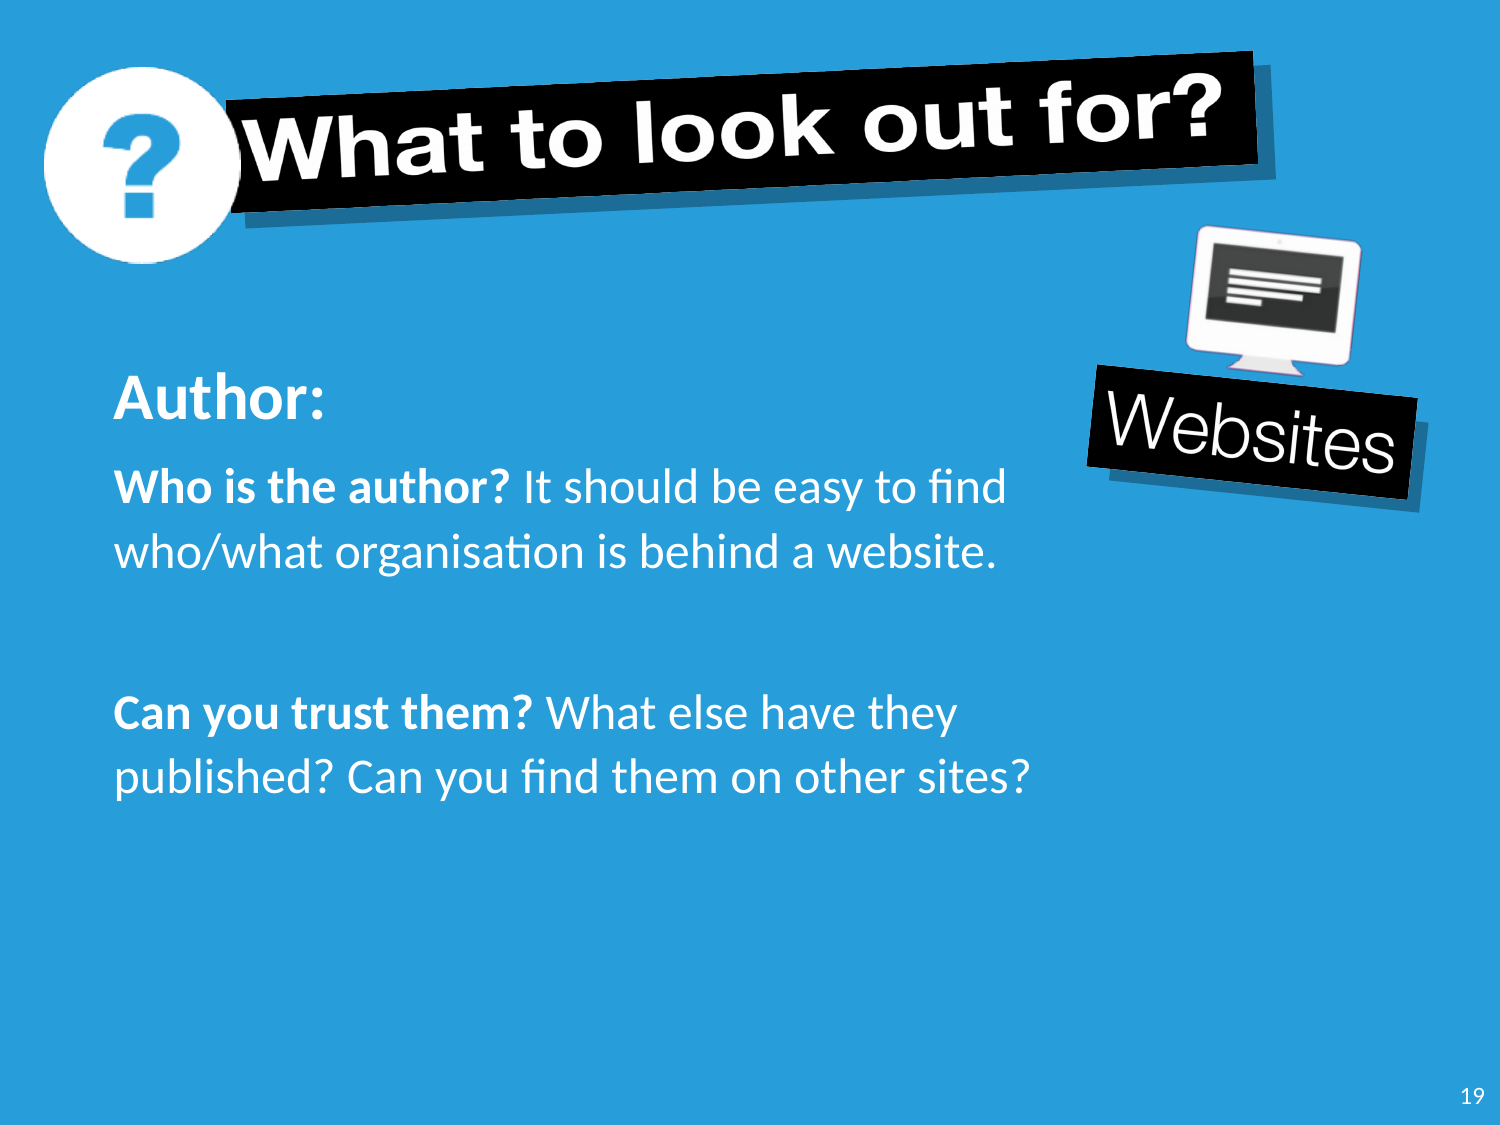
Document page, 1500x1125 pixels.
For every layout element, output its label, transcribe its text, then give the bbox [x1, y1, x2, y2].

picture [930, 51, 1253, 67]
text_box Author: Who is the author? It should be easy to find who/what organisation is behind a website. Can you trust them? What else have they published? Can you find them on other sites? [99, 496, 1175, 812]
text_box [44, 67, 1426, 496]
slide_number 19 [1162, 1065, 1500, 1125]
